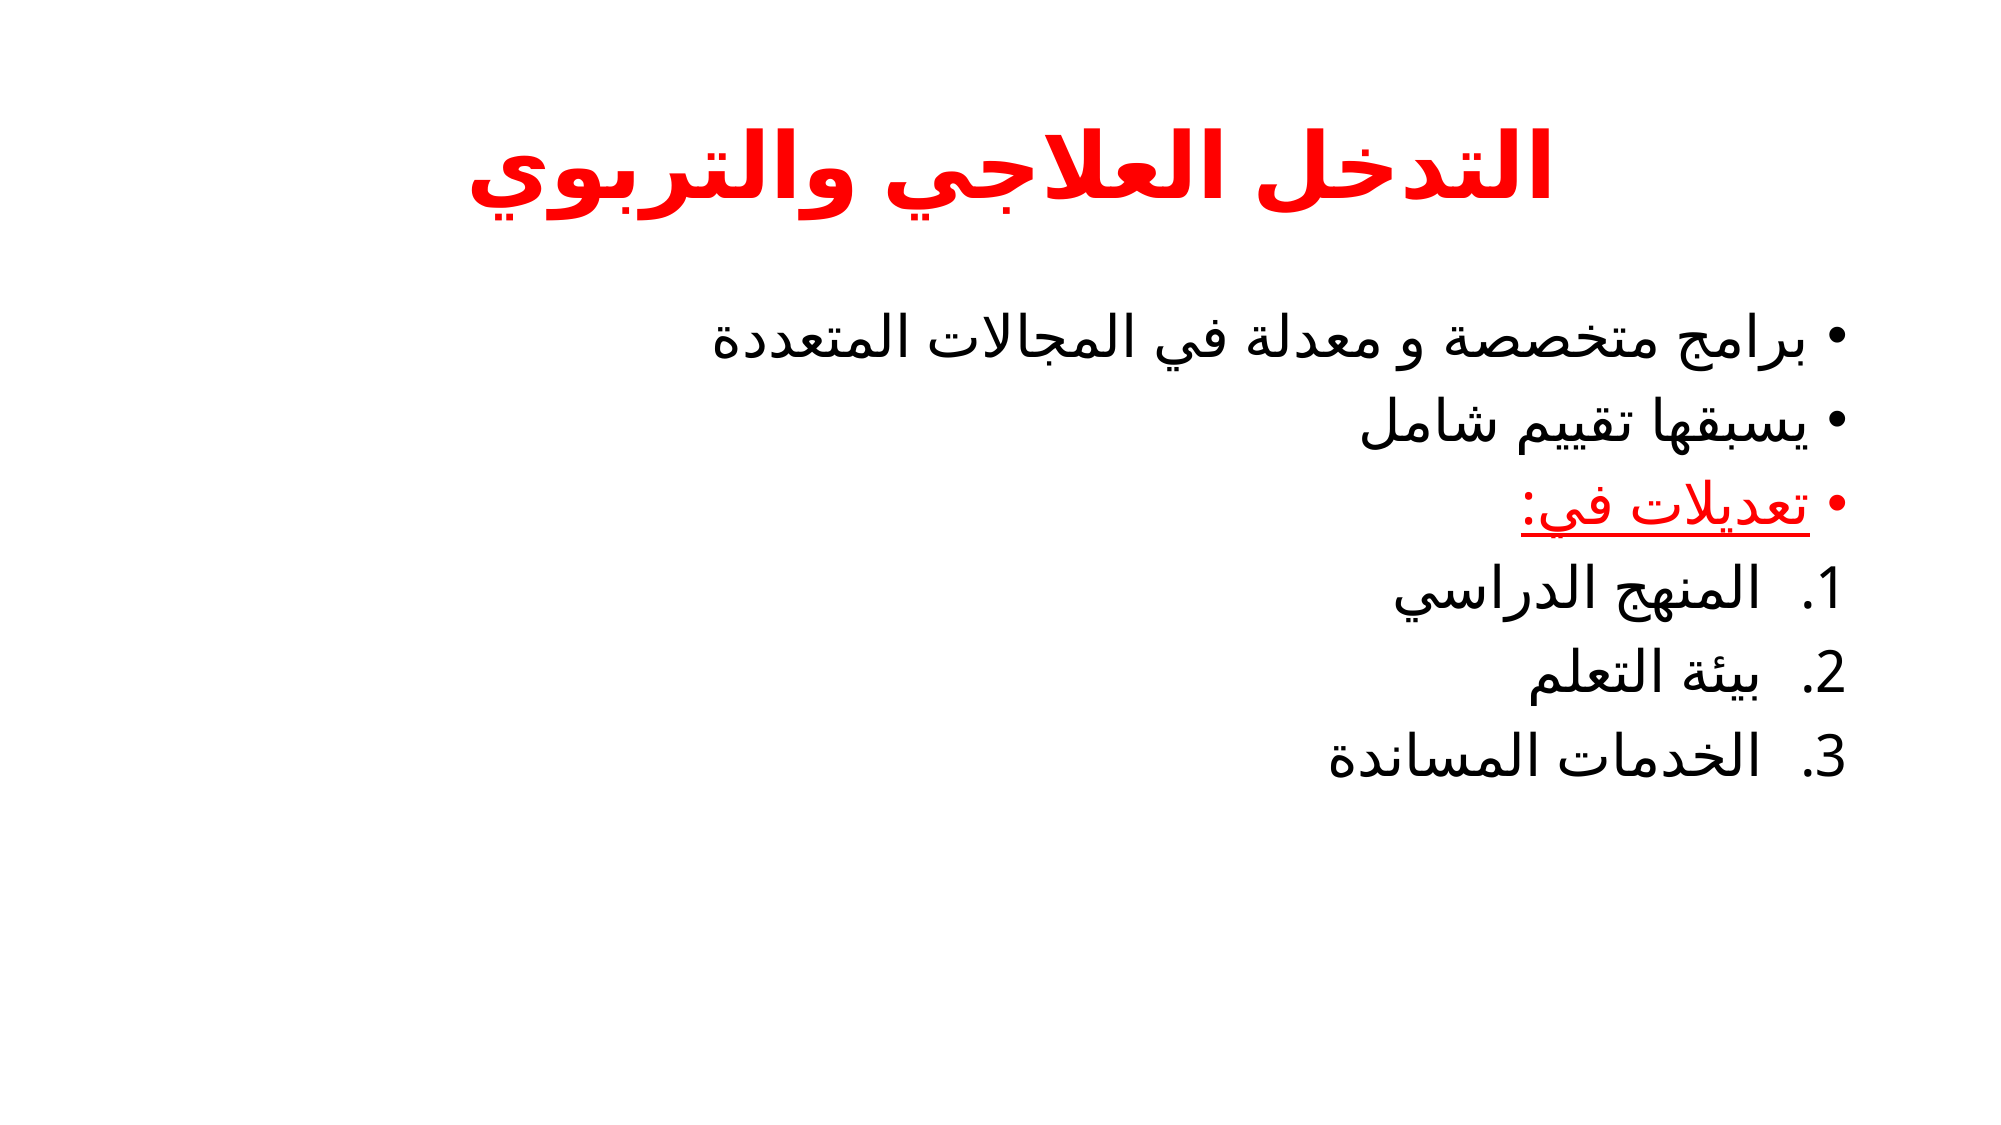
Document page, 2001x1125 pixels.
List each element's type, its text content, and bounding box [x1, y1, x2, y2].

list برامج متخصصة و معدلة في المجالات المتعددة يسبقها تقييم شامل تعديلات في: المنهج الدراسي بيئة التعلم الخدمات المساندة [137, 299, 1863, 1014]
title التدخل العلاجي والتربوي [137, 59, 1863, 278]
